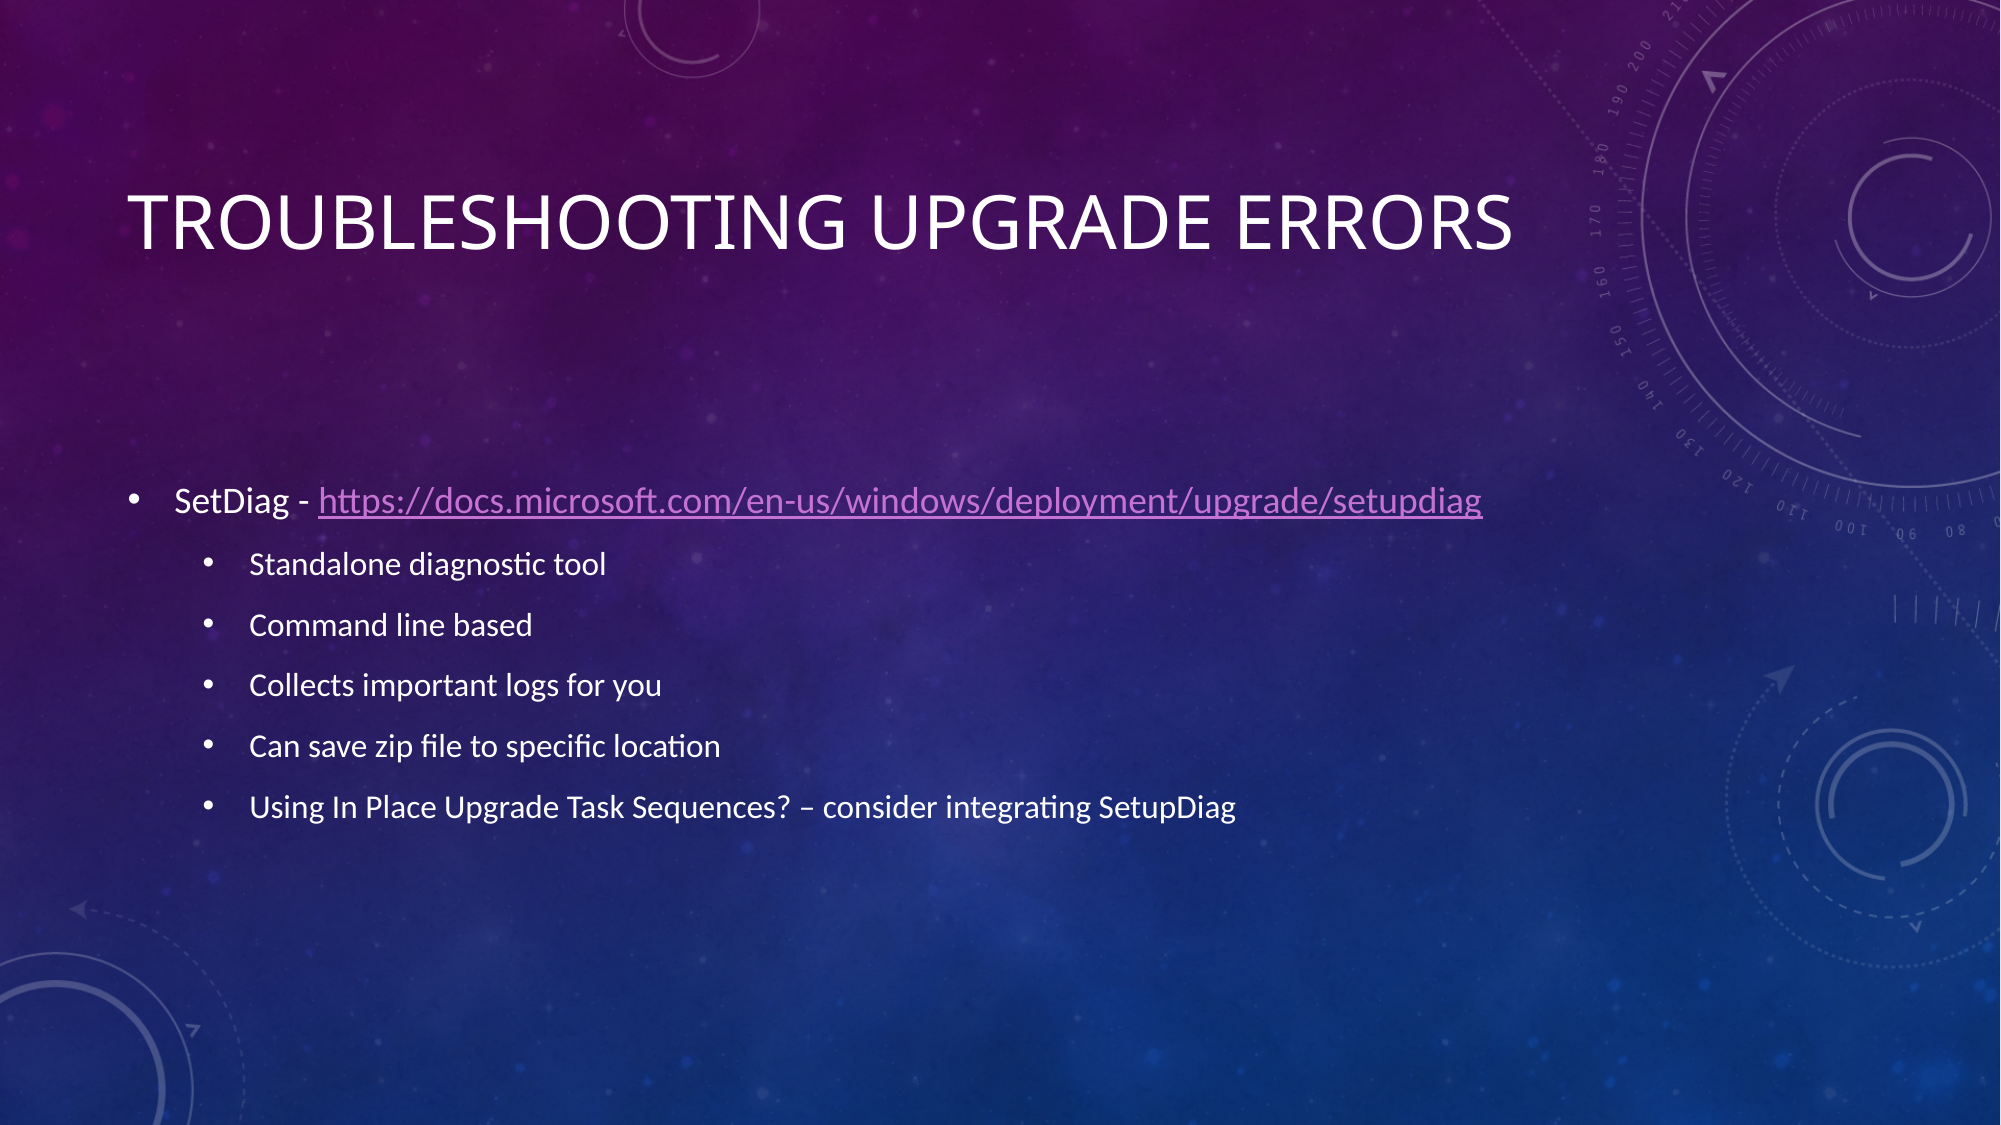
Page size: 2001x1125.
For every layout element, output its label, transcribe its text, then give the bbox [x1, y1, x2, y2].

list SetDiag - https://docs.microsoft.com/en-us/windows/deployment/upgrade/setupdiag Standalone diagnostic tool Command line based Collects important logs for you Can save zip file to specific location Using In Place Upgrade Task Sequences? – consider integrating SetupDiag [112, 351, 1775, 950]
title Troubleshooting Upgrade Errors [112, 99, 1775, 339]
picture [0, 0, 2001, 1125]
